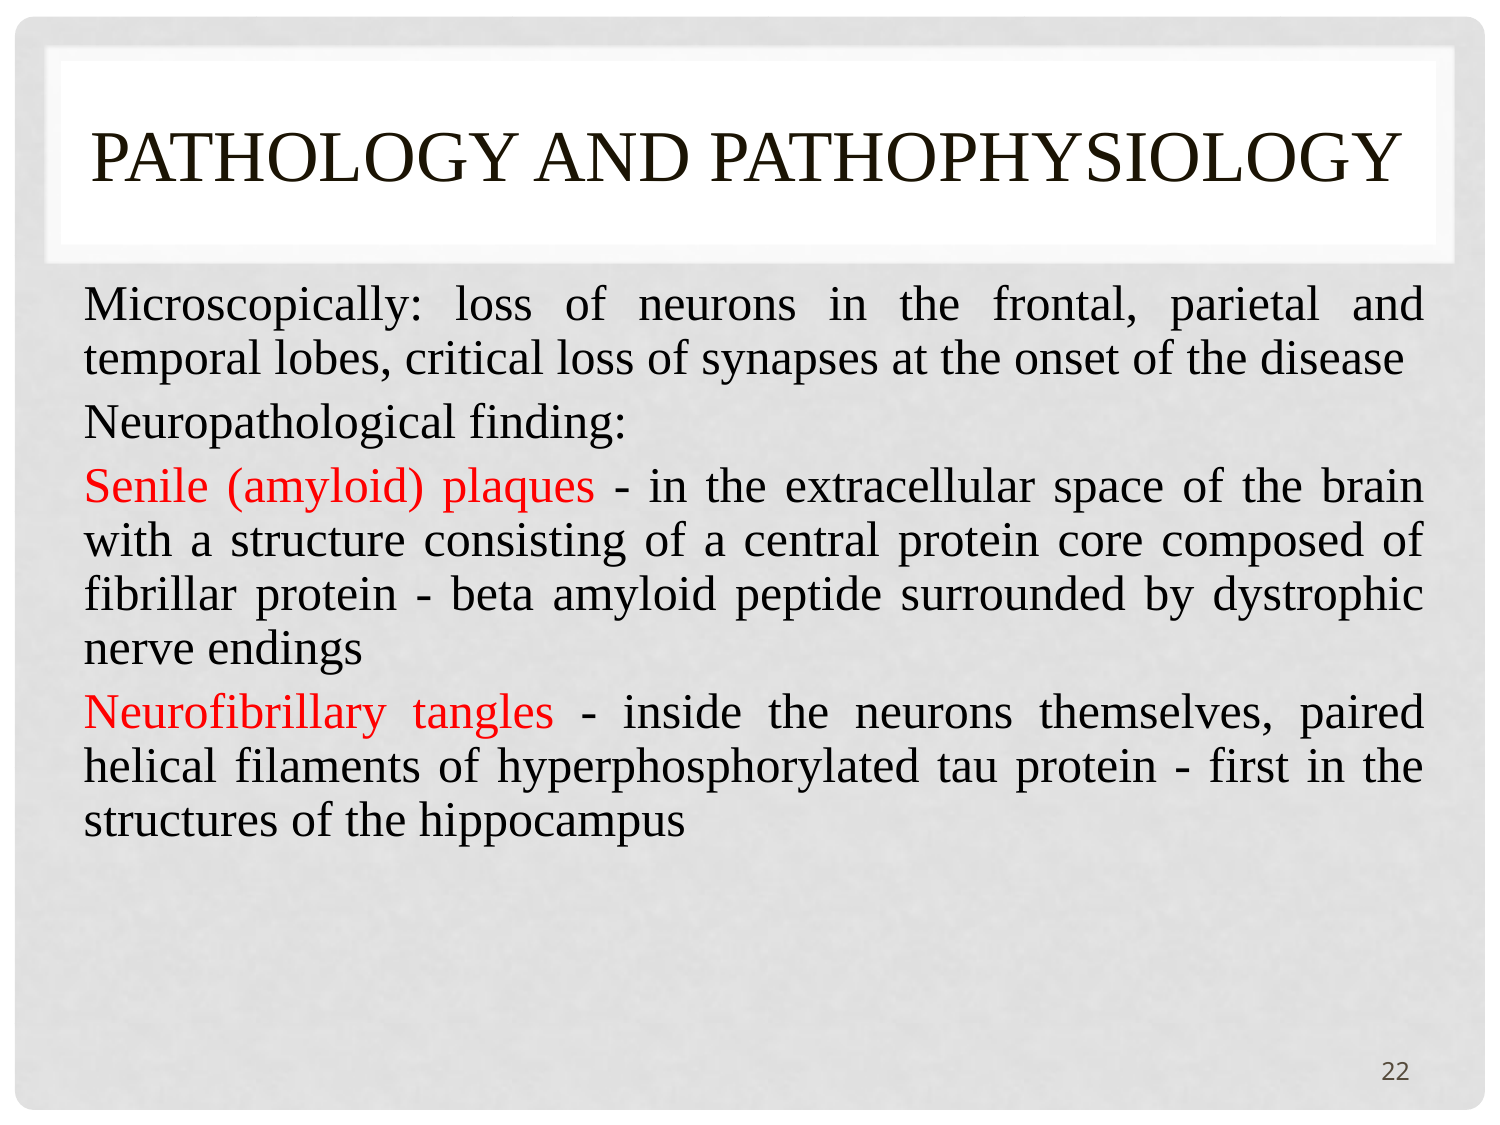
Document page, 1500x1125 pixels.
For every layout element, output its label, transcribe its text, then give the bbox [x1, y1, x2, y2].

slide_number 22 [1074, 1042, 1425, 1103]
list Microscopically: loss of neurons in the frontal, parietal and temporal lobes, critical loss of synapses at the onset of the disease Neuropathological finding: Senile (amyloid) plaques - in the extracellular space of the brain with a structure consisting of a central protein core composed of fibrillar protein - beta amyloid peptide surrounded by dystrophic nerve endings Neurofibrillary tangles - inside the neurons themselves, paired helical filaments of hyperphosphorylated tau protein - first in the structures of the hippocampus [50, 269, 1441, 1050]
title pathology and pathophysiology [69, 66, 1425, 238]
